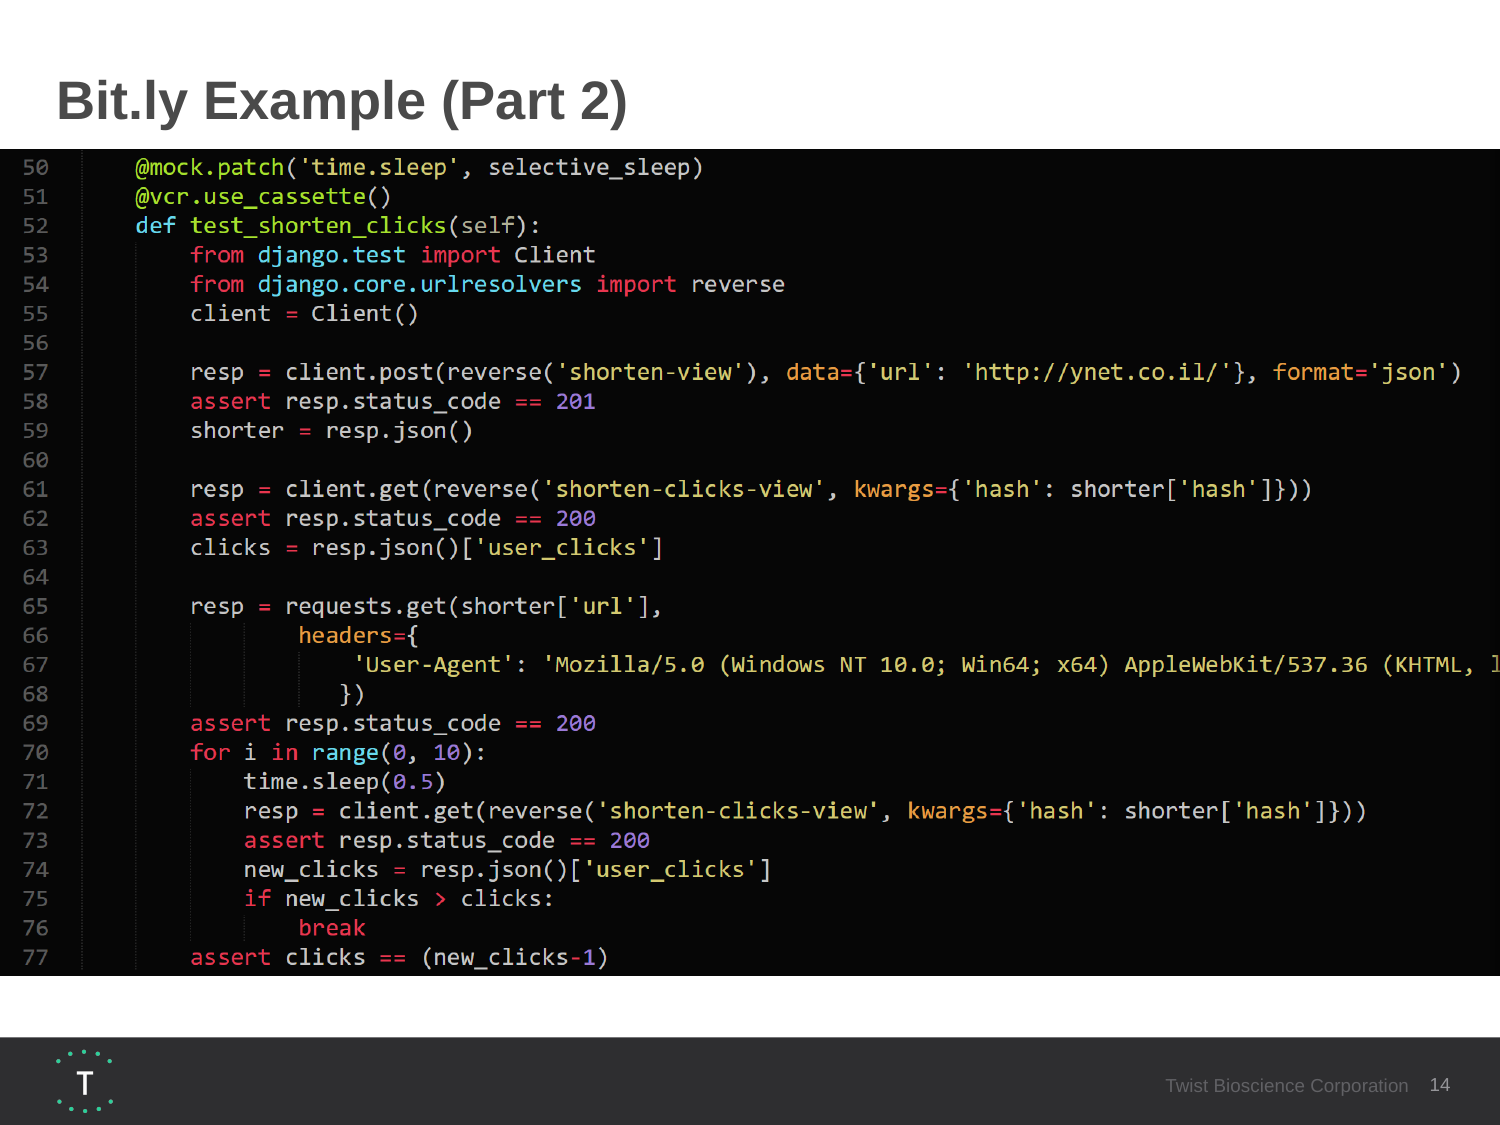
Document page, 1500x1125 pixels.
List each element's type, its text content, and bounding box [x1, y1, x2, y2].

picture [0, 149, 1500, 976]
picture [42, 1040, 127, 1122]
title Bit.ly Example (Part 2) [56, 27, 1444, 132]
